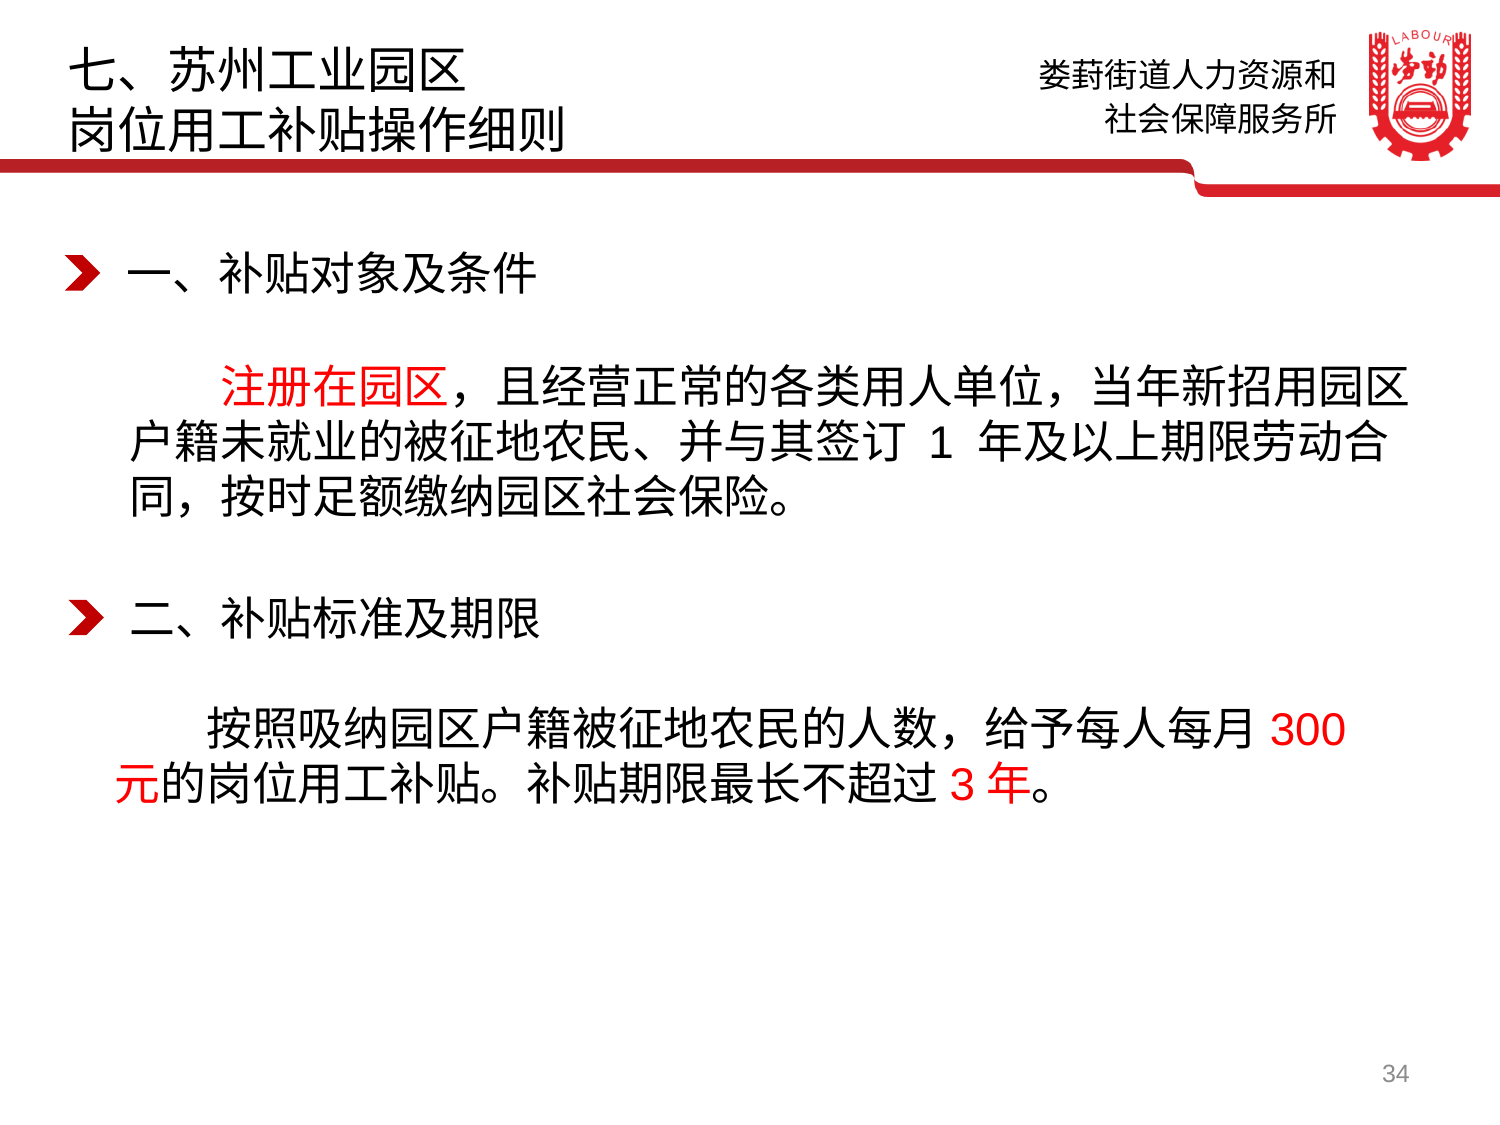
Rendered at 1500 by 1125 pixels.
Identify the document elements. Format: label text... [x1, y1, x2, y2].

text_box [66, 597, 106, 638]
text_box 注册在园区，且经营正常的各类用人单位，当年新招用园区户籍未就业的被征地农民、并与其签订 1 年及以上期限劳动合同，按时足额缴纳园区社会保险。 [114, 349, 1426, 530]
slide_number 34 [1074, 1042, 1425, 1103]
text_box [62, 253, 103, 293]
text_box 二、补贴标准及期限 [114, 582, 771, 652]
text_box 七、苏州工业园区 岗位用工补贴操作细则 [53, 30, 998, 166]
picture [0, 30, 1500, 197]
text_box 一、补贴对象及条件 [112, 237, 768, 308]
text_box 按照吸纳园区户籍被征地农民的人数，给予每人每月300元的岗位用工补贴。补贴期限最长不超过3年。 [100, 692, 1412, 818]
